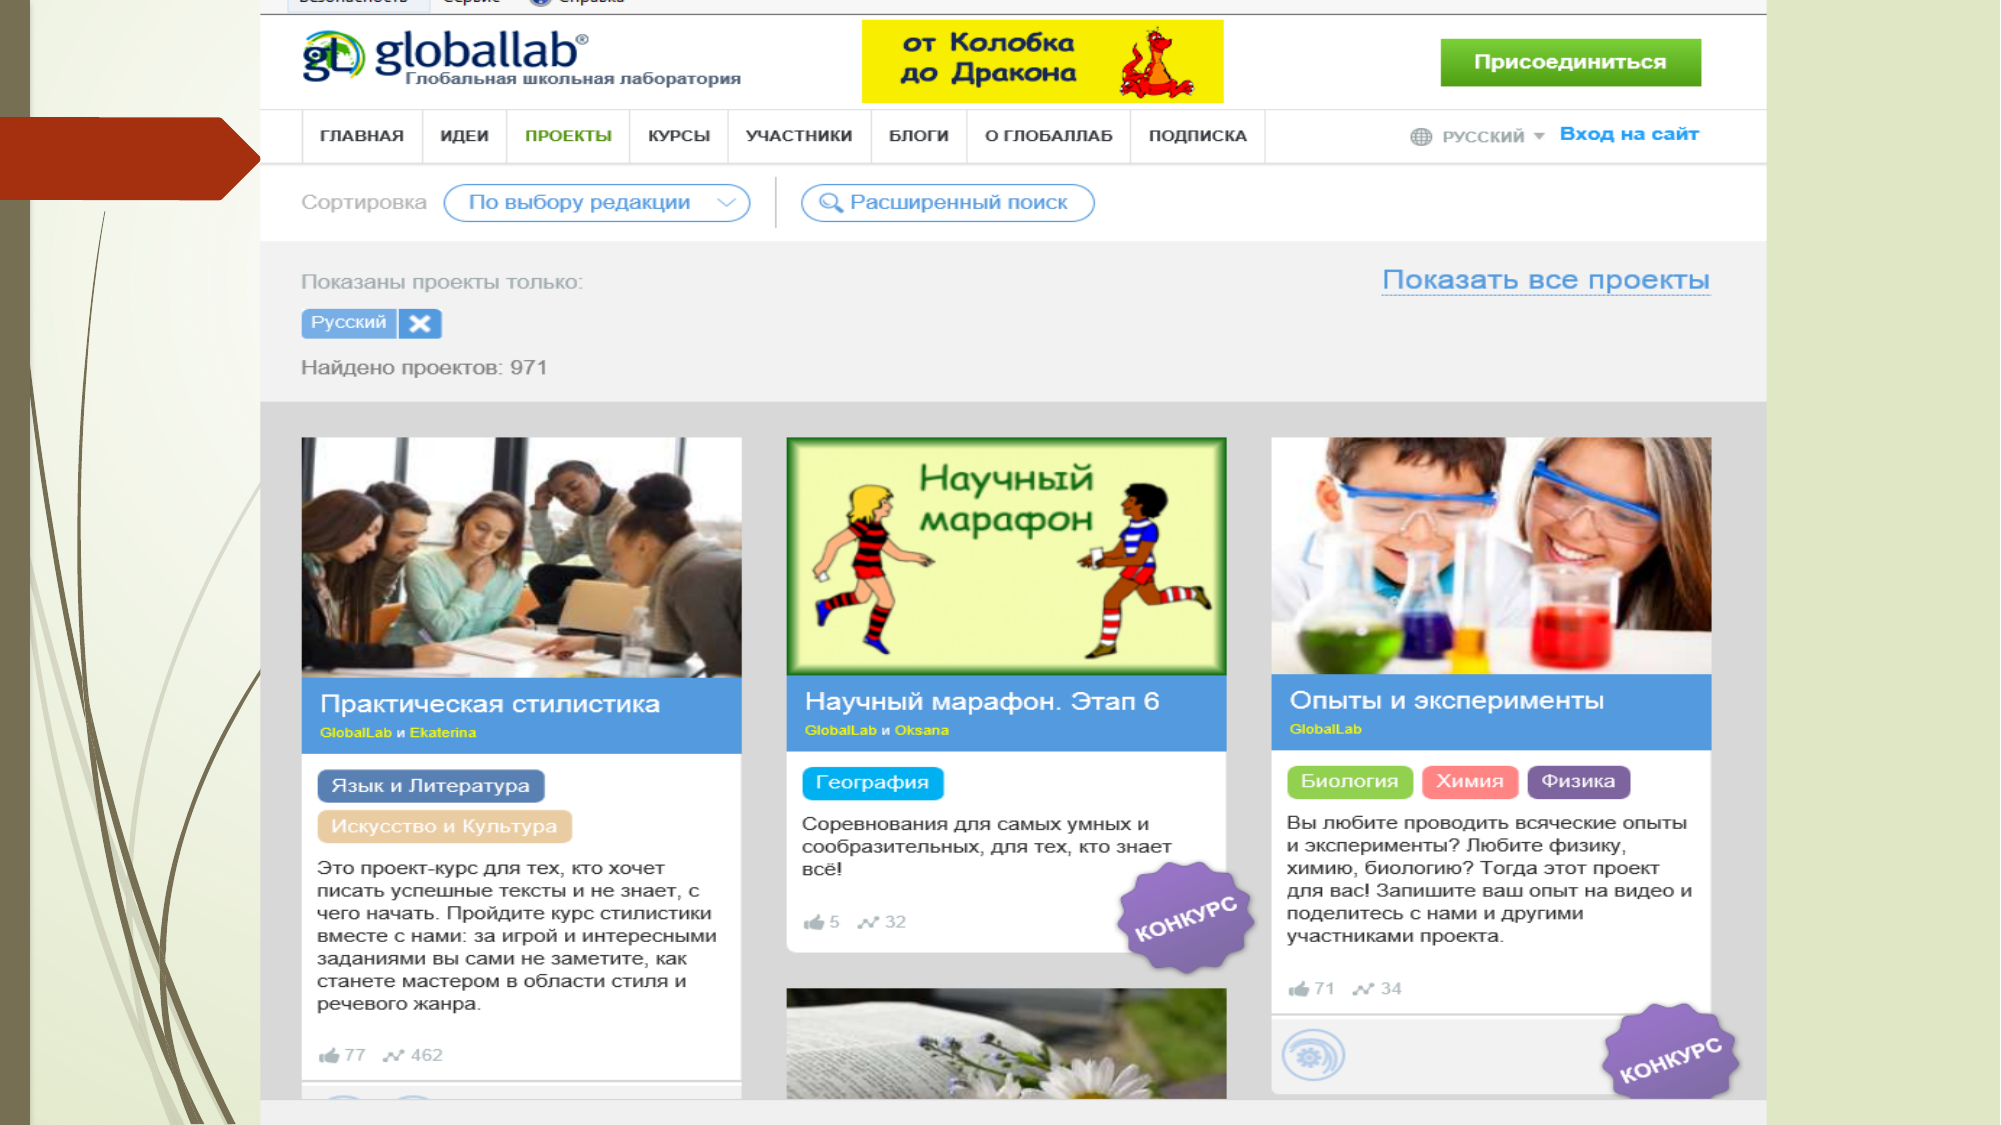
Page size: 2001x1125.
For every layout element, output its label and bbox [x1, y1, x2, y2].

list [260, 0, 1767, 1125]
